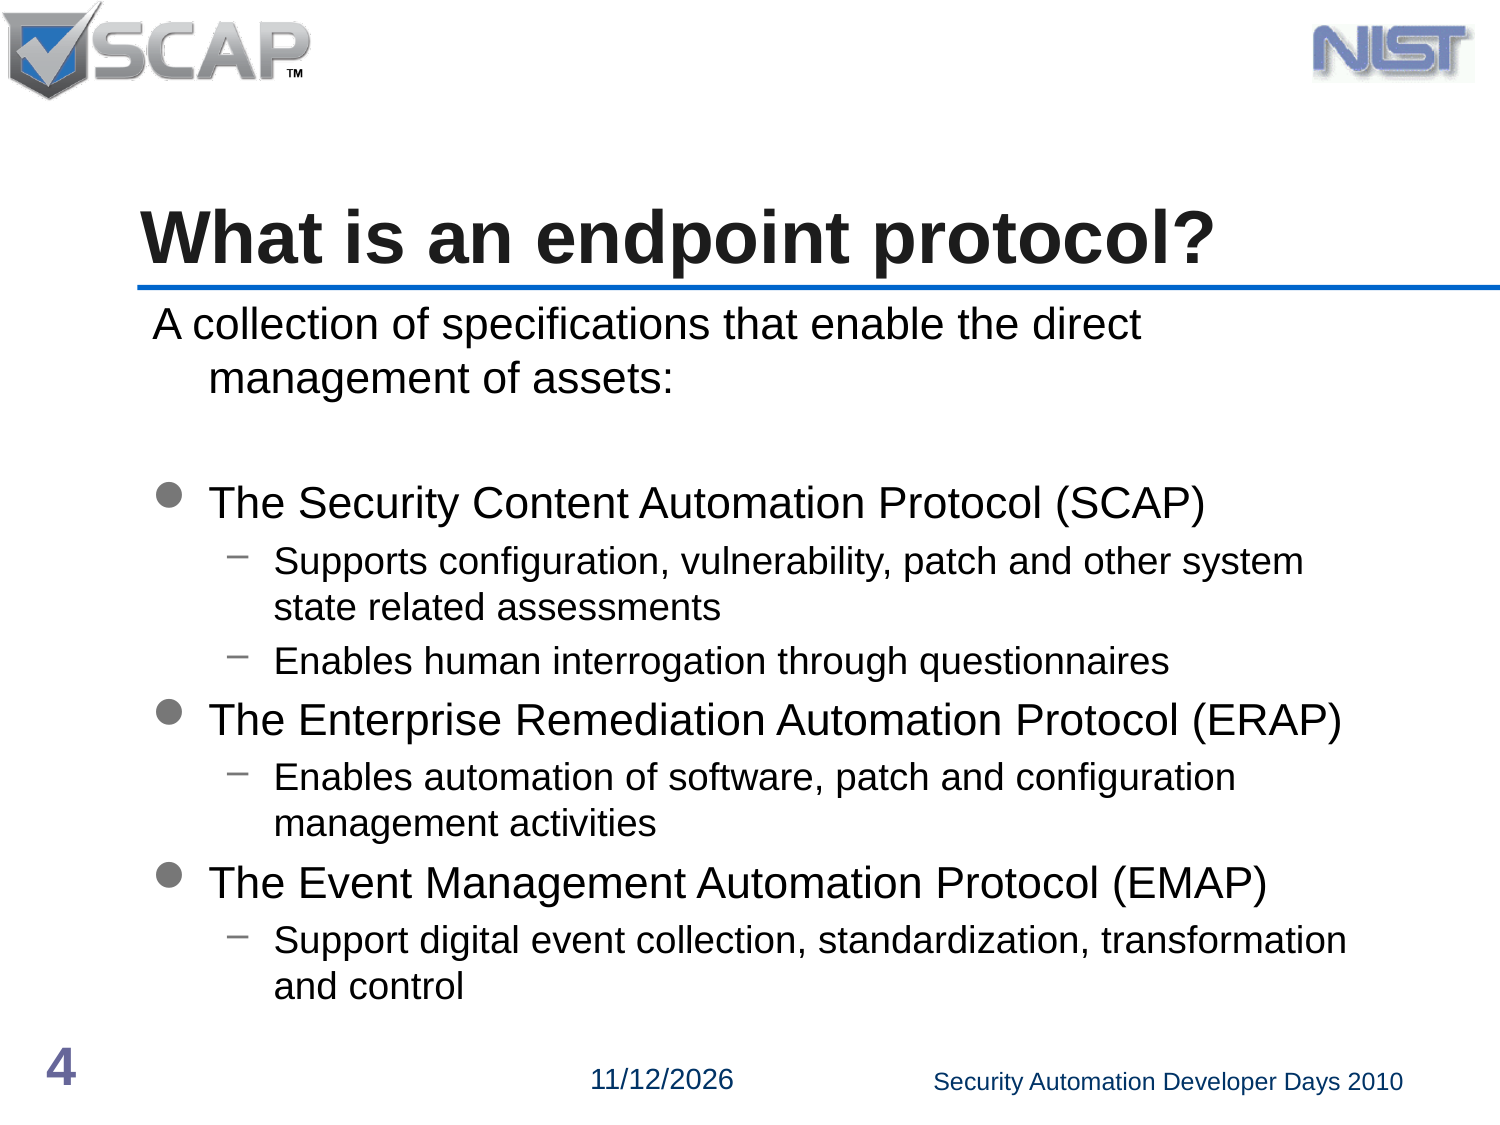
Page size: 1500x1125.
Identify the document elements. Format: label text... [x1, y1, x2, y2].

picture [1312, 24, 1475, 83]
list A collection of specifications that enable the direct management of assets: The Security Content Automation Protocol (SCAP) Supports configuration, vulnerability, patch and other system state related assessments Enables human interrogation through questionnaires The Enterprise Remediation Automation Protocol (ERAP) Enables automation of software, patch and configuration management activities The Event Management Automation Protocol (EMAP) Support digital event collection, standardization, transformation and control [137, 287, 1400, 1026]
footer Security Automation Developer Days 2010 [912, 1024, 1426, 1104]
picture [0, 0, 313, 103]
title What is an endpoint protocol? [124, 99, 1426, 288]
slide_number 4 [13, 1023, 111, 1105]
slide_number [399, 1024, 750, 1104]
